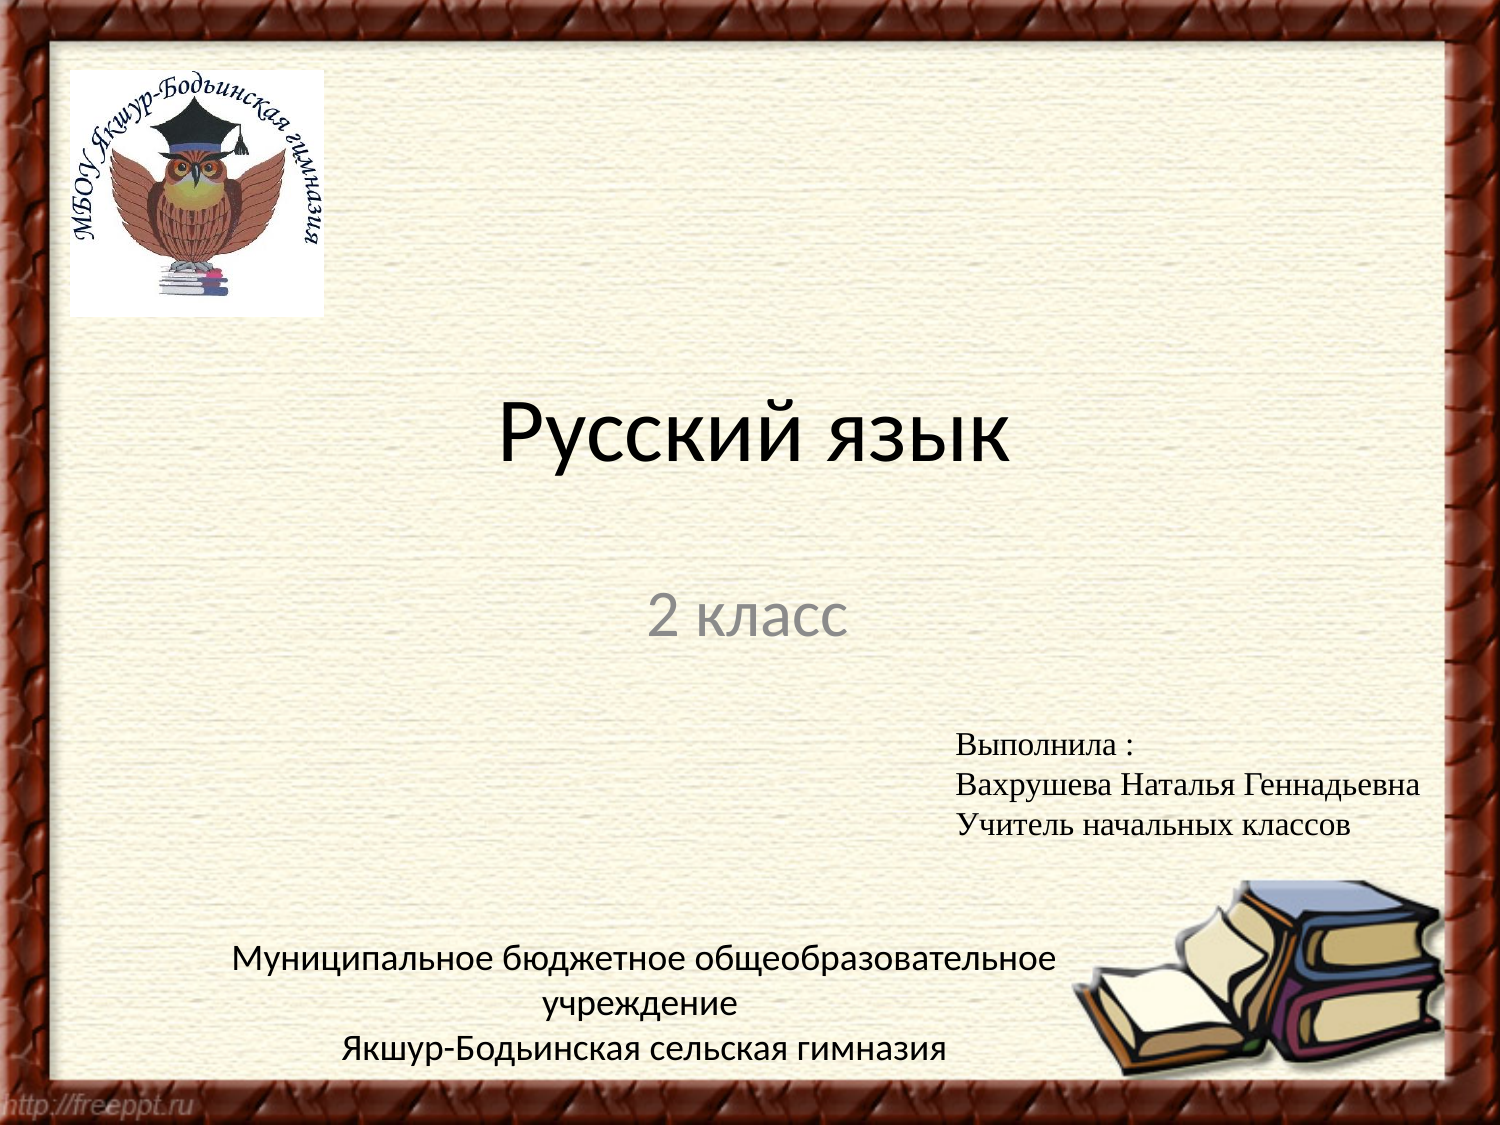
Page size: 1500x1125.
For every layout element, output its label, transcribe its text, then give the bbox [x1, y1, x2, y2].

text_box Муниципальное бюджетное общеобразовательное учреждение Якшур-Бодьинская сельская гимназия [199, 925, 1090, 1121]
picture [0, 0, 1500, 1125]
title Русский язык [117, 304, 1393, 546]
text_box Выполнила : Вахрушева Наталья Геннадьевна Учитель начальных классов [940, 714, 1436, 850]
subtitle 2 класс [222, 562, 1273, 850]
